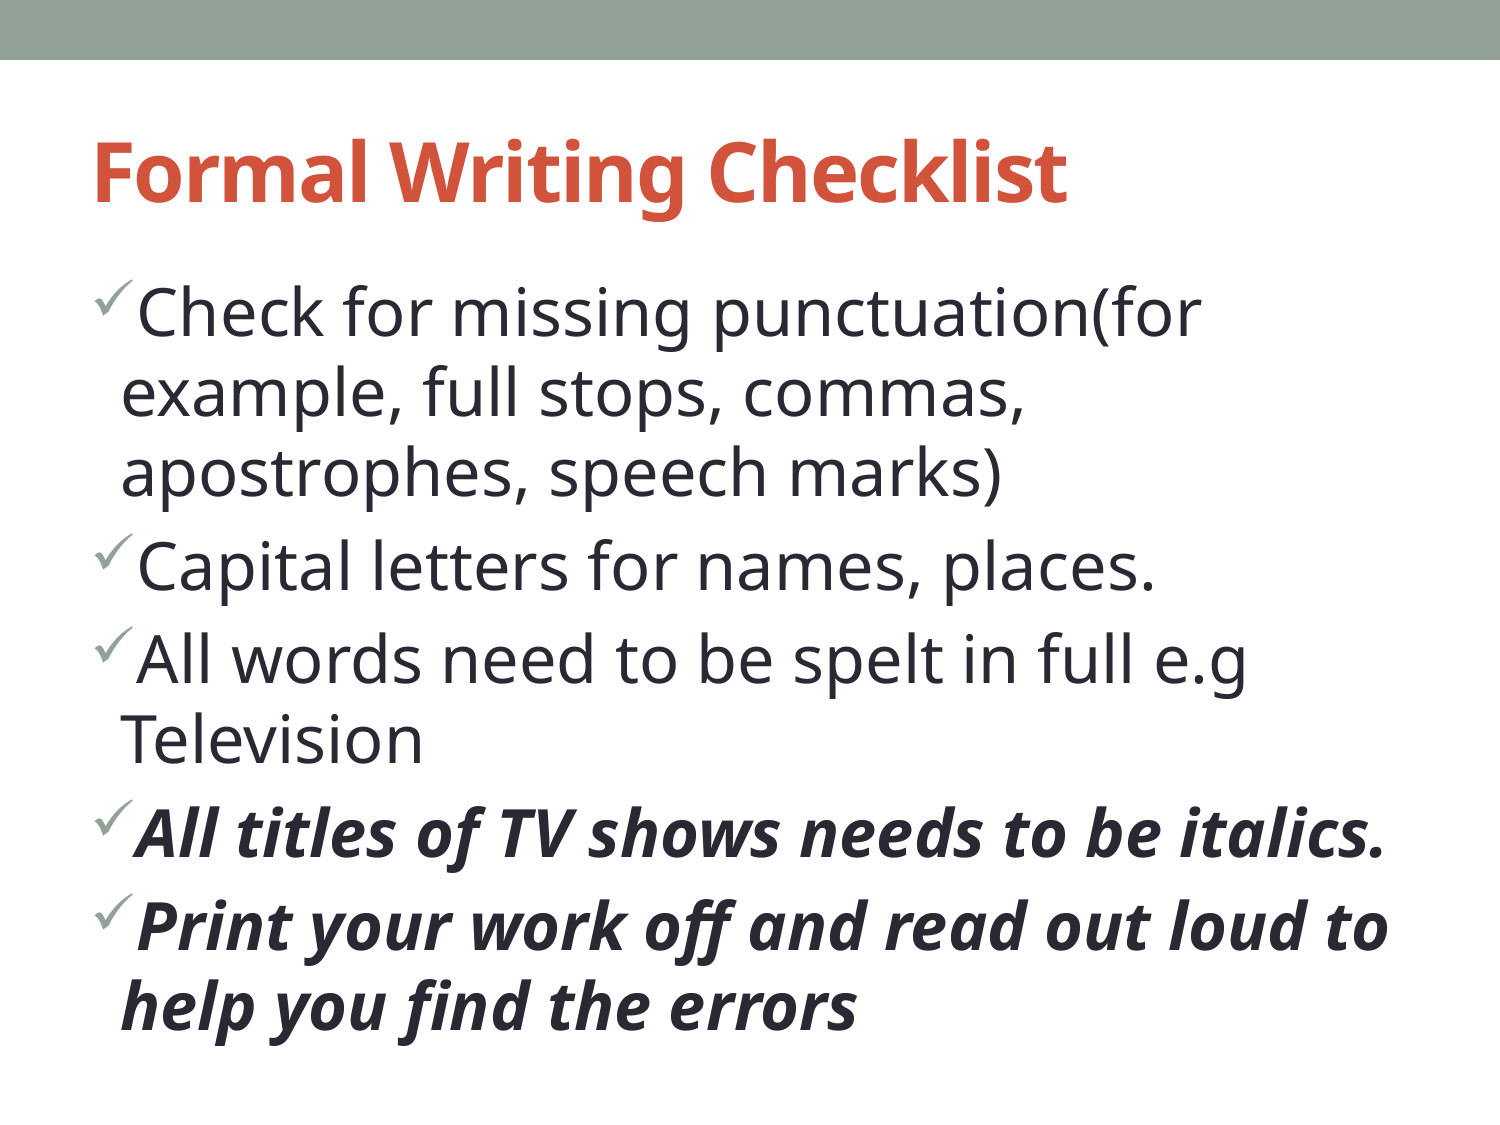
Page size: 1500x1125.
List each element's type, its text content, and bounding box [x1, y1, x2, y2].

title Formal Writing Checklist [75, 87, 1425, 250]
list Check for missing punctuation(for example, full stops, commas, apostrophes, speech marks) Capital letters for names, places. All words need to be spelt in full e.g Television All titles of TV shows needs to be italics. Print your work off and read out loud to help you find the errors [75, 262, 1425, 1063]
